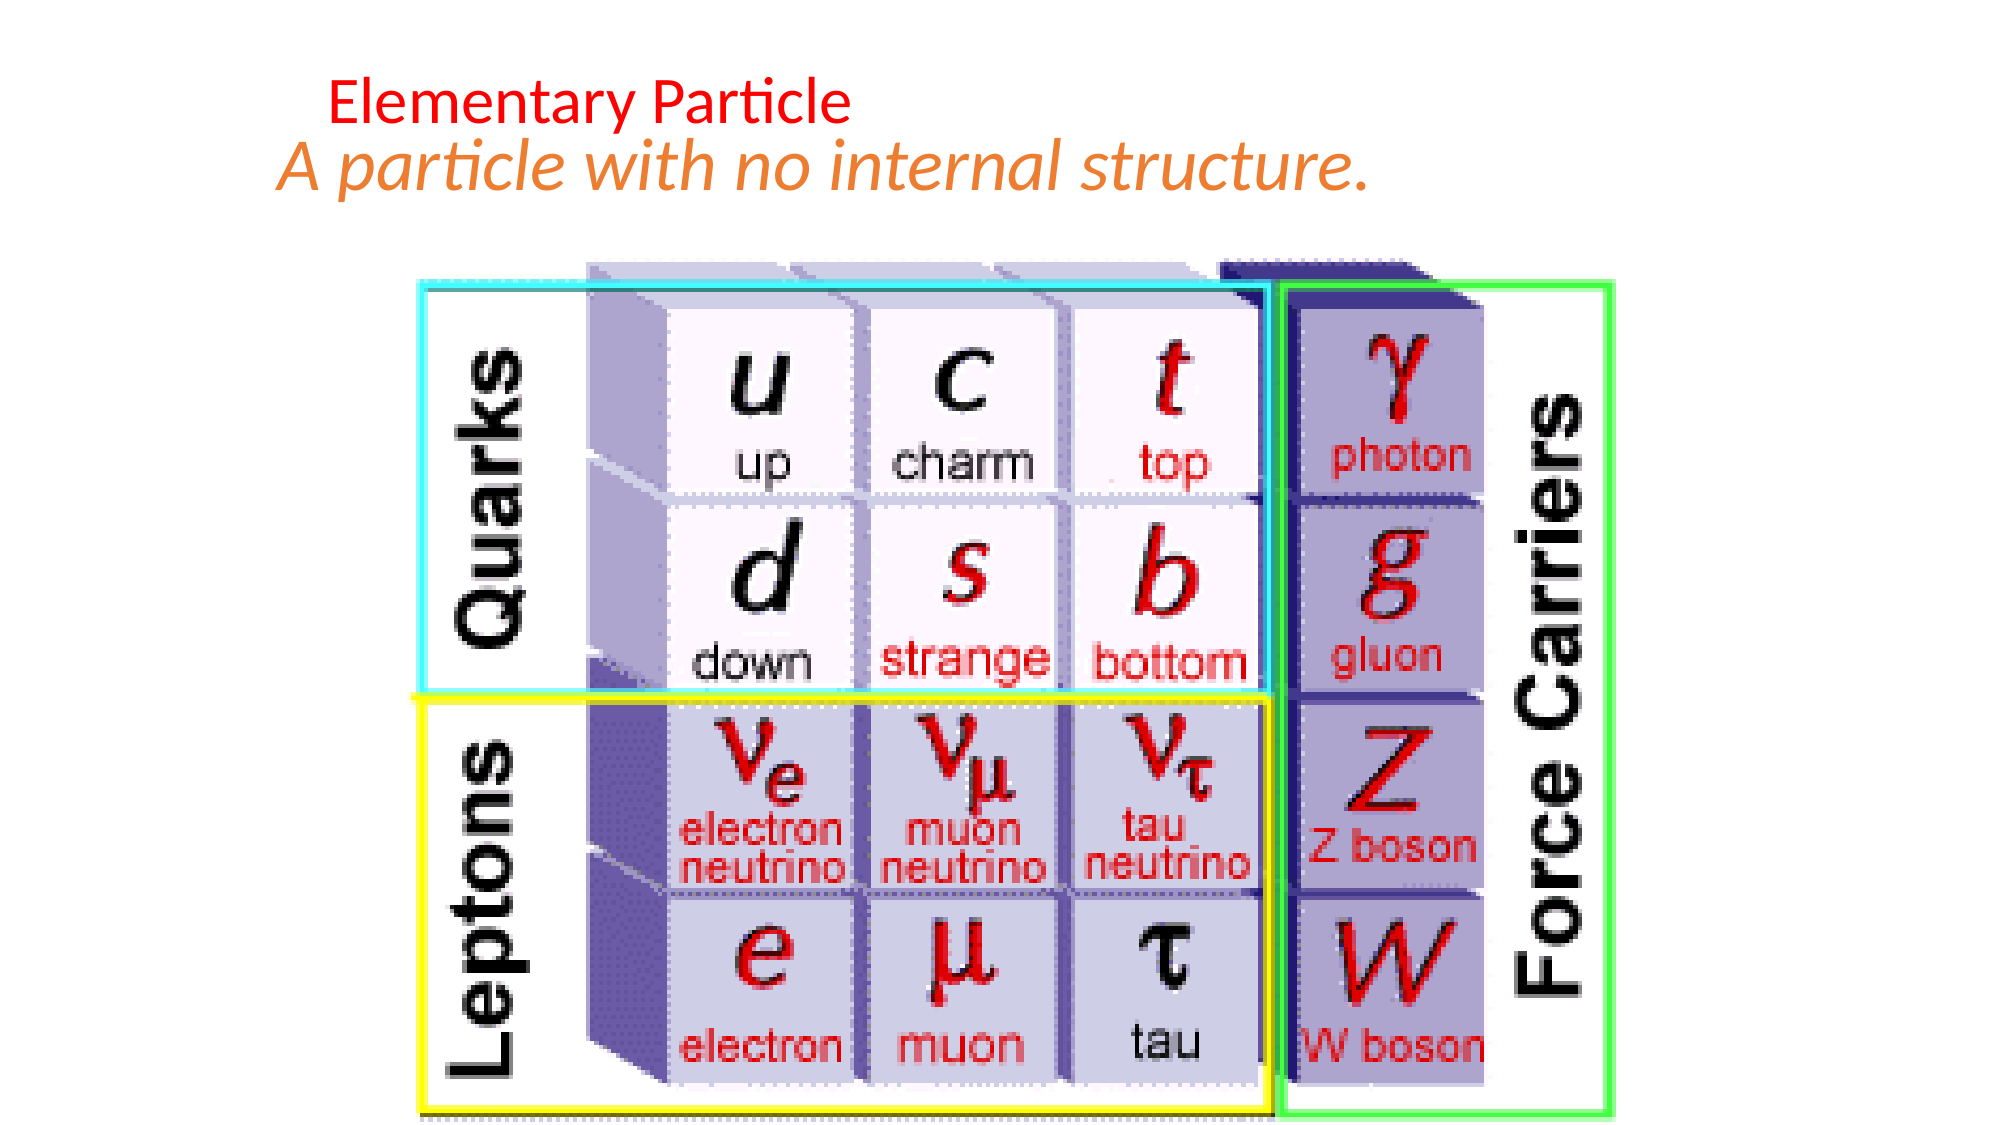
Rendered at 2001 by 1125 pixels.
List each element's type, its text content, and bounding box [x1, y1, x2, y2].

text_box Elementary Particle [312, 49, 1700, 145]
picture [399, 244, 1625, 1125]
text_box A particle with no internal structure. [262, 108, 1625, 277]
